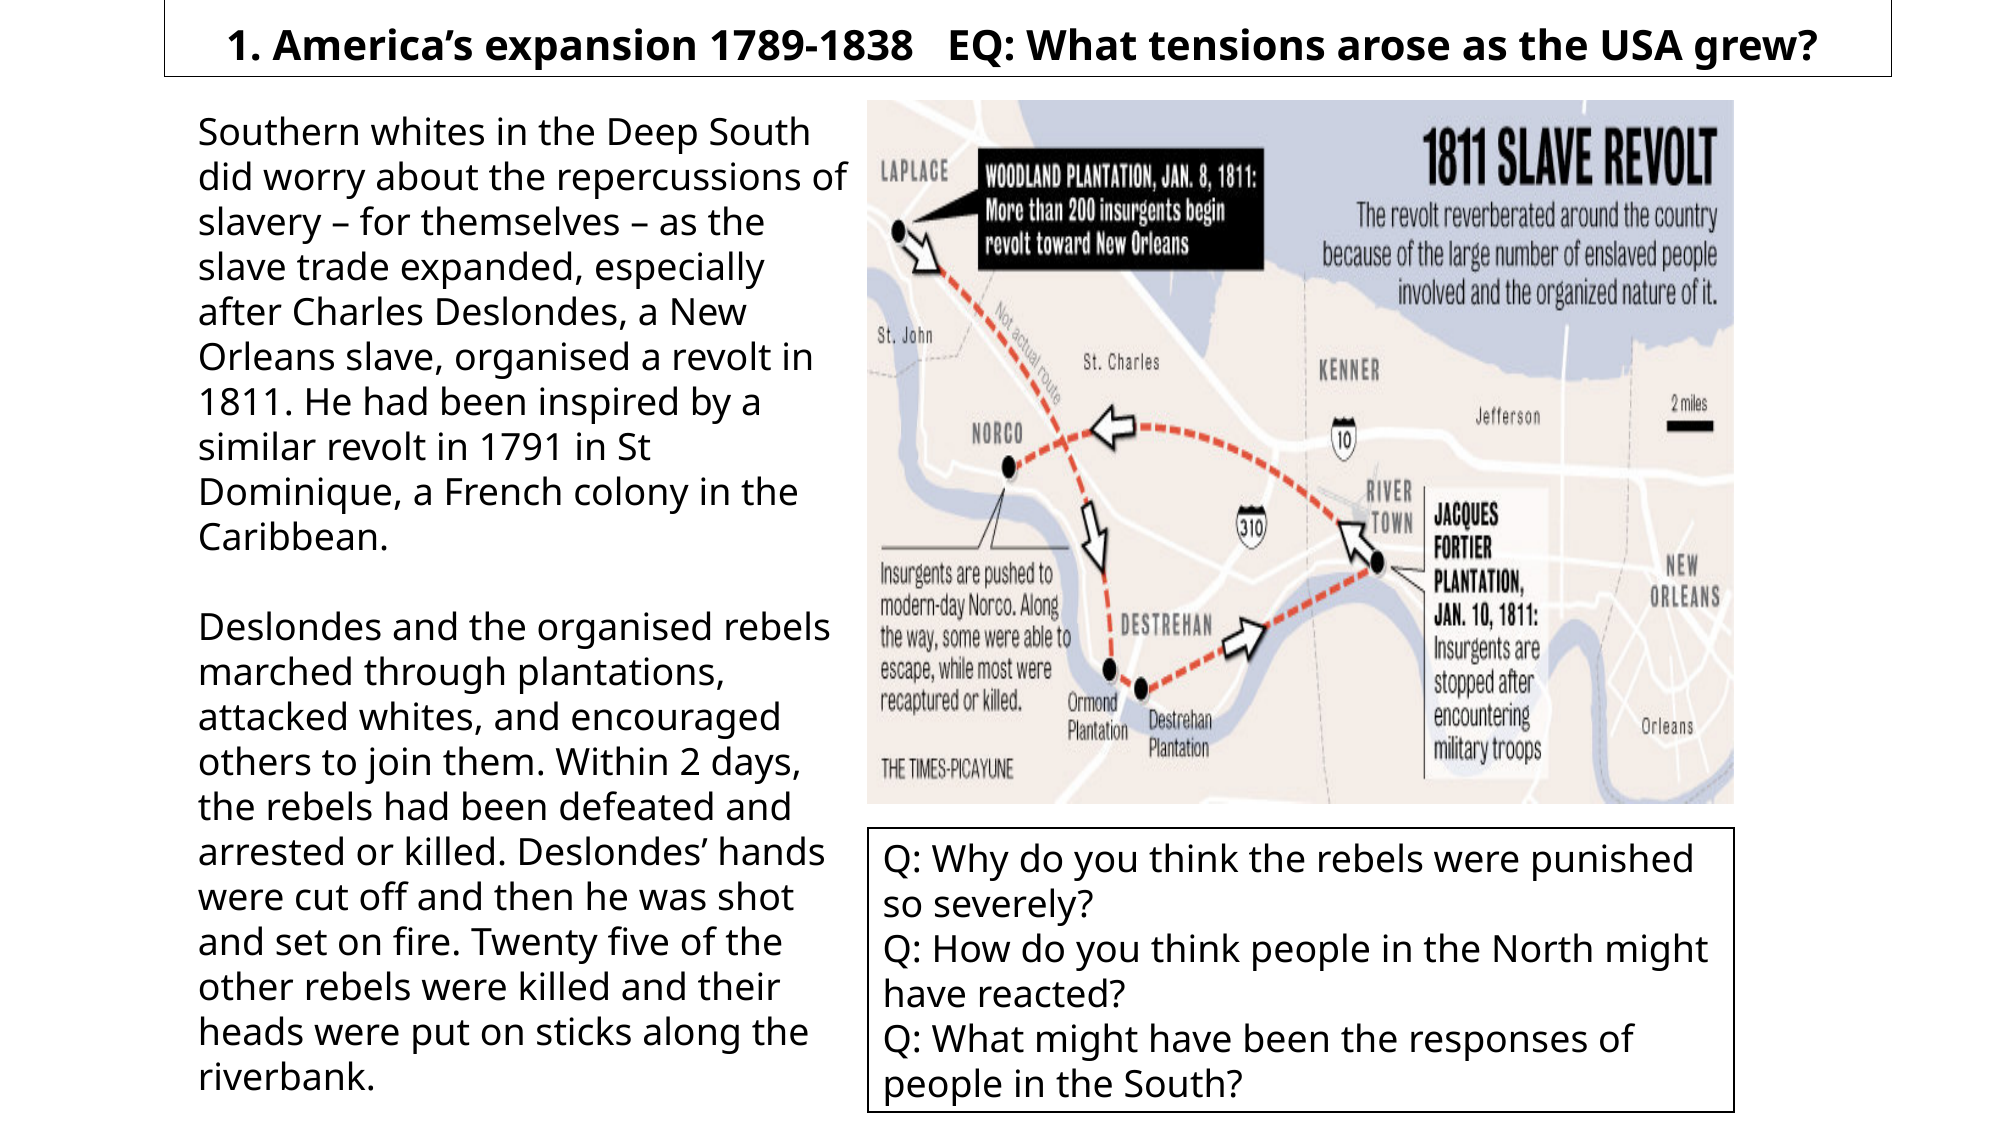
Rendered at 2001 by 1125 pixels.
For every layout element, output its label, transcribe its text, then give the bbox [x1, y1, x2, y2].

text_box Southern whites in the Deep South did worry about the repercussions of slavery – for themselves – as the slave trade expanded, especially after Charles Deslondes, a New Orleans slave, organised a revolt in 1811. He had been inspired by a similar revolt in 1791 in St Dominique, a French colony in the Caribbean. Deslondes and the organised rebels marched through plantations, attacked whites, and encouraged others to join them. Within 2 days, the rebels had been defeated and arrested or killed. Deslondes’ hands were cut off and then he was shot and set on fire. Twenty five of the other rebels were killed and their heads were put on sticks along the riverbank. [183, 100, 868, 1106]
text_box Q: Why do you think the rebels were punished so severely? Q: How do you think people in the North might have reacted? Q: What might have been the responses of people in the South? [867, 827, 1735, 1113]
text_box 1. America’s expansion 1789-1838 EQ: What tensions arose as the USA grew? [164, 0, 1892, 77]
picture [867, 100, 1734, 804]
